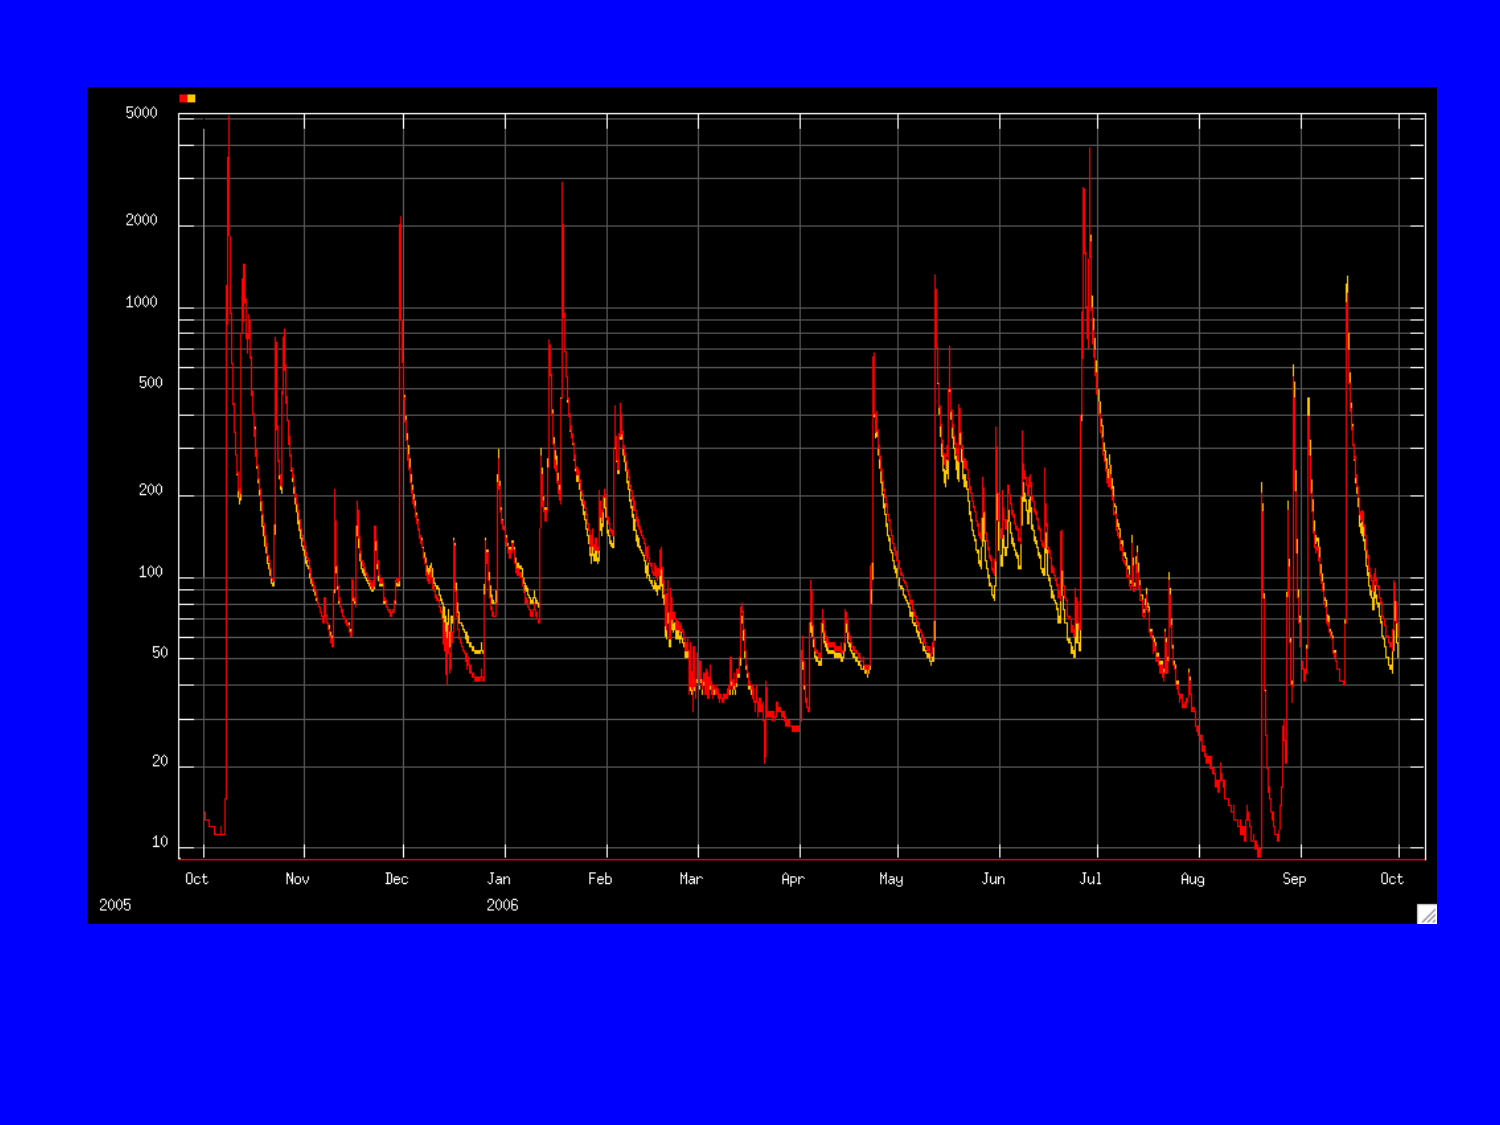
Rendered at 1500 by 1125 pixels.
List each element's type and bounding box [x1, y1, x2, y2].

picture [87, 87, 1438, 925]
